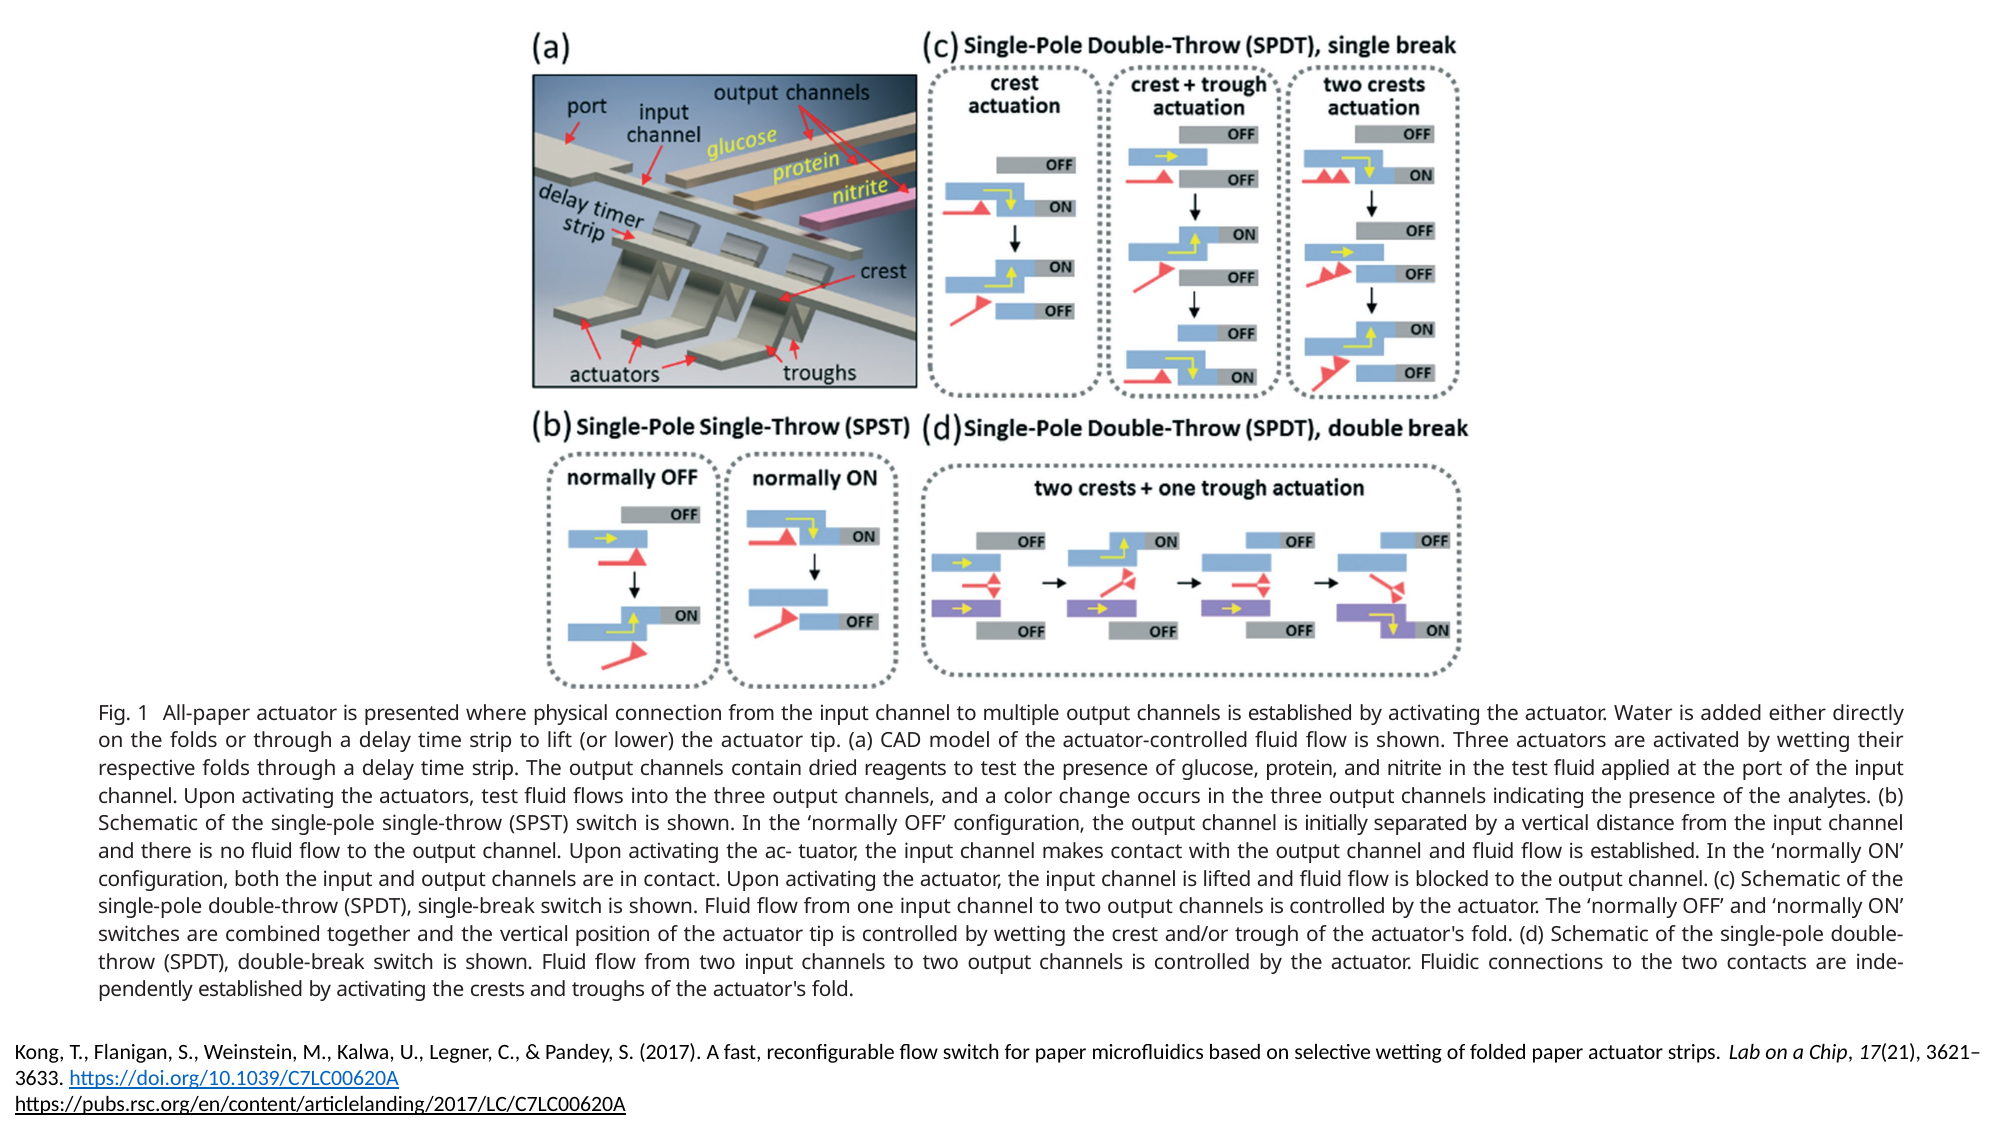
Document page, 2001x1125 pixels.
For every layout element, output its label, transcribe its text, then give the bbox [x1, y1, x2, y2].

picture [529, 28, 1470, 689]
text_box Kong, T., Flanigan, S., Weinstein, M., Kalwa, U., Legner, C., & Pandey, S. (2017). A fast, reconfigurable flow switch for paper microfluidics based on selective wetting of folded paper actuator strips. Lab on a Chip, 17(21), 3621–3633. https://doi.org/10.1039/C7LC00620A https://pubs.rsc.org/en/content/articlelanding/2017/LC/C7LC00620A [0, 1030, 2000, 1124]
text_box Fig. 1 All-paper actuator is presented where physical connection from the input channel to multiple output channels is established by activating the actuator. Water is added either directly on the folds or through a delay time strip to lift (or lower) the actuator tip. (a) CAD model of the actuator-controlled fluid flow is shown. Three actuators are activated by wetting their respective folds through a delay time strip. The output channels contain dried reagents to test the presence of glucose, protein, and nitrite in the test fluid applied at the port of the input channel. Upon activating the actuators, test fluid flows into the three output channels, and a color change occurs in the three output channels indicating the presence of the analytes. (b) Schematic of the single-pole single-throw (SPST) switch is shown. In the ‘normally OFF’ configuration, the output channel is initially separated by a vertical distance from the input channel and there is no fluid flow to the output channel. Upon activating the ac- tuator, the input channel makes contact with the output channel and fluid flow is established. In the ‘normally ON’ configuration, both the input and output channels are in contact. Upon activating the actuator, the input channel is lifted and fluid flow is blocked to the output channel. (c) Schematic of the single-pole double-throw (SPDT), single-break switch is shown. Fluid flow from one input channel to two output channels is controlled by the actuator. The ‘normally OFF’ and ‘normally ON’ switches are combined together and the vertical position of the actuator tip is controlled by wetting the crest and/or trough of the actuator's fold. (d) Schematic of the single-pole double-throw (SPDT), double-break switch is shown. Fluid flow from two input channels to two output channels is controlled by the actuator. Fluidic connections to the two contacts are inde- pendently established by activating the crests and troughs of the actuator's fold. [96, 694, 1905, 1002]
